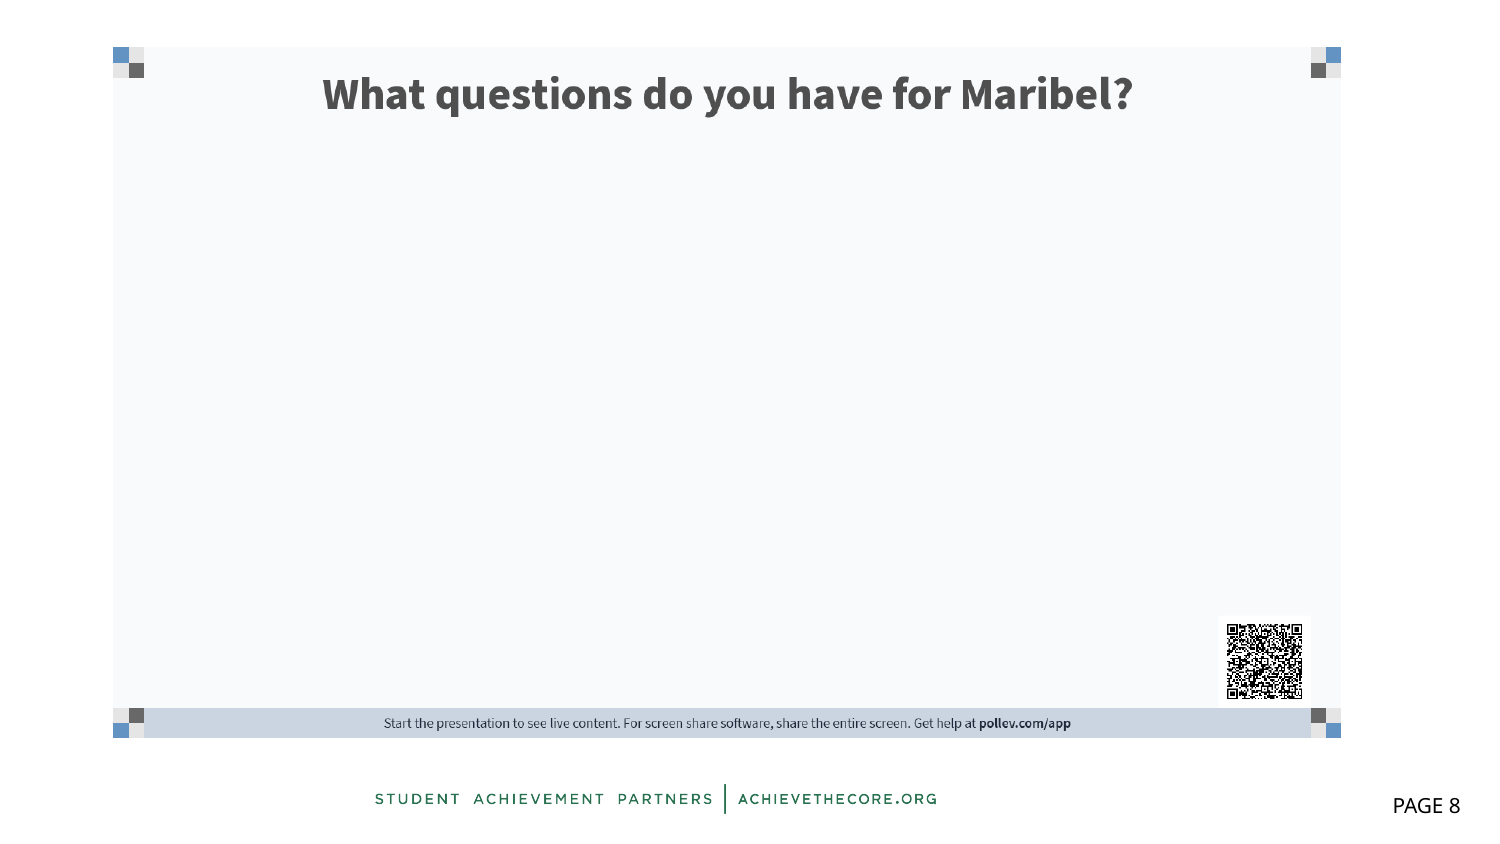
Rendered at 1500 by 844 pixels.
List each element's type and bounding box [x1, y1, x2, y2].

picture [375, 784, 936, 814]
picture [113, 47, 1341, 738]
